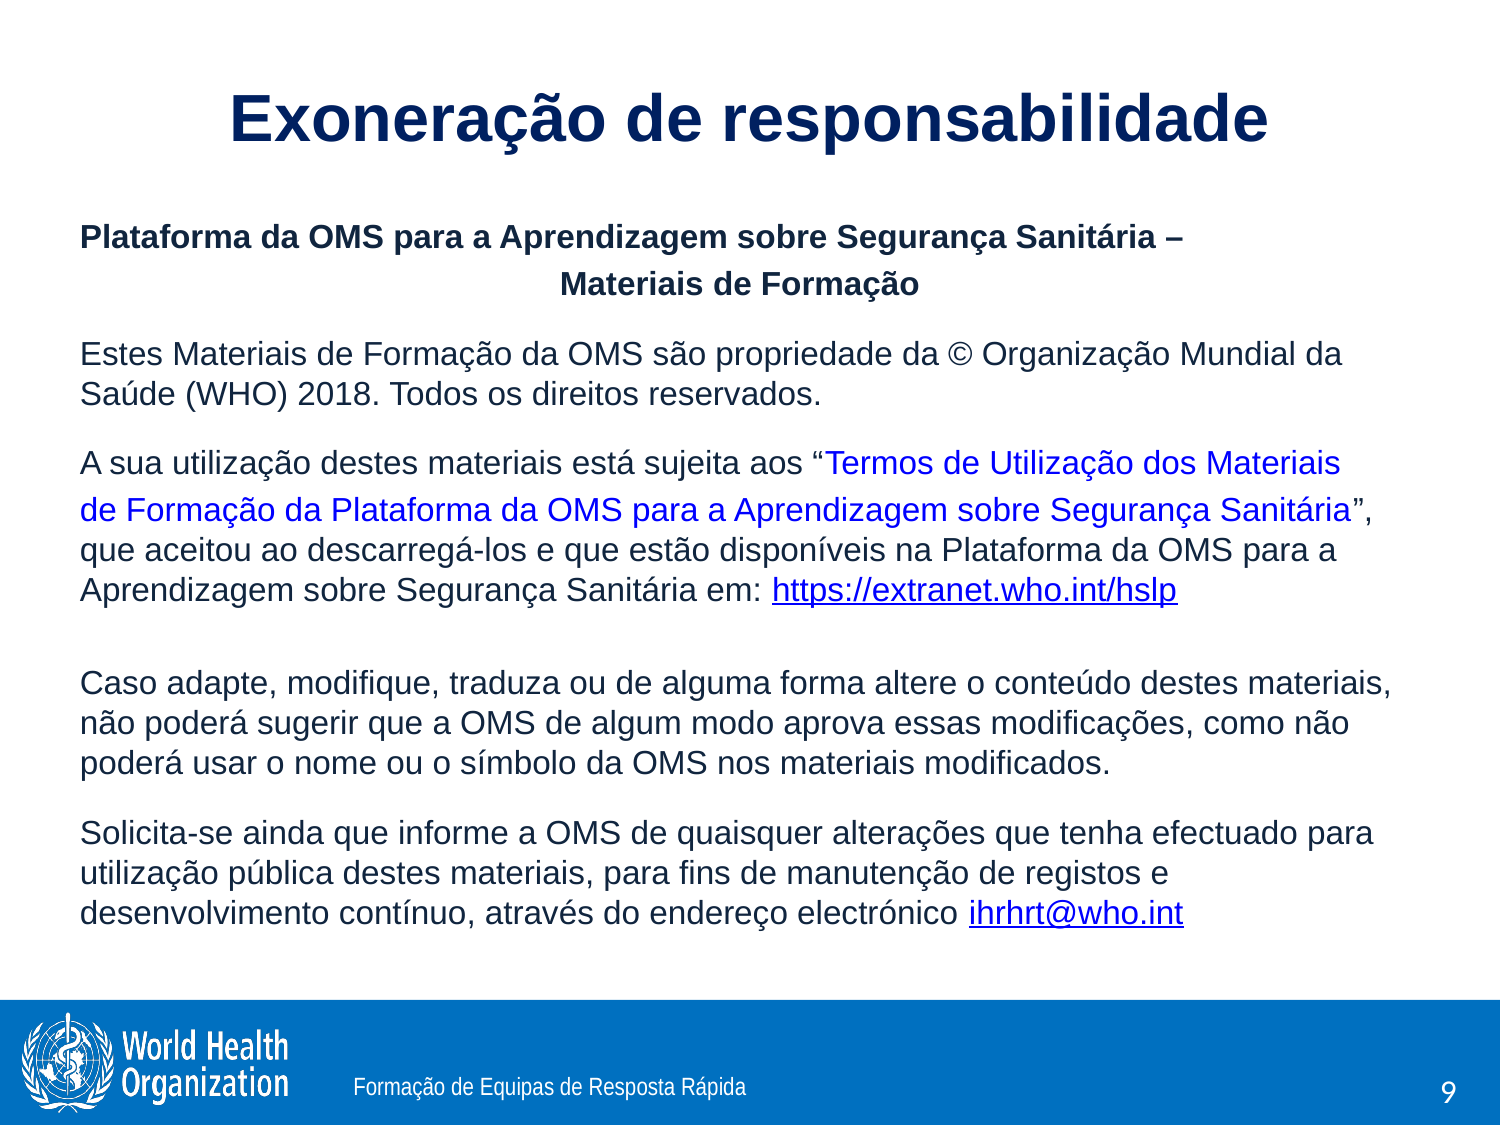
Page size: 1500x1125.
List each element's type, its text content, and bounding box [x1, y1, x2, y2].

text_box Exoneração de responsabilidade [74, 20, 1425, 209]
picture [21, 1012, 288, 1113]
text_box Plataforma da OMS para a Aprendizagem sobre Segurança Sanitária – Materiais de Formação Estes Materiais de Formação da OMS são propriedade da © Organização Mundial da Saúde (WHO) 2018. Todos os direitos reservados. A sua utilização destes materiais está sujeita aos “Termos de Utilização dos Materiais de Formação da Plataforma da OMS para a Aprendizagem sobre Segurança Sanitária”, que aceitou ao descarregá-los e que estão disponíveis na Plataforma da OMS para a Aprendizagem sobre Segurança Sanitária em: https://extranet.who.int/hslp Caso adapte, modifique, traduza ou de alguma forma altere o conteúdo destes materiais, não poderá sugerir que a OMS de algum modo aprova essas modificações, como não poderá usar o nome ou o símbolo da OMS nos materiais modificados. Solicita-se ainda que informe a OMS de quaisquer alterações que tenha efectuado para utilização pública destes materiais, para fins de manutenção de registos e desenvolvimento contínuo, através do endereço electrónico ihrhrt@who.int [64, 208, 1415, 951]
